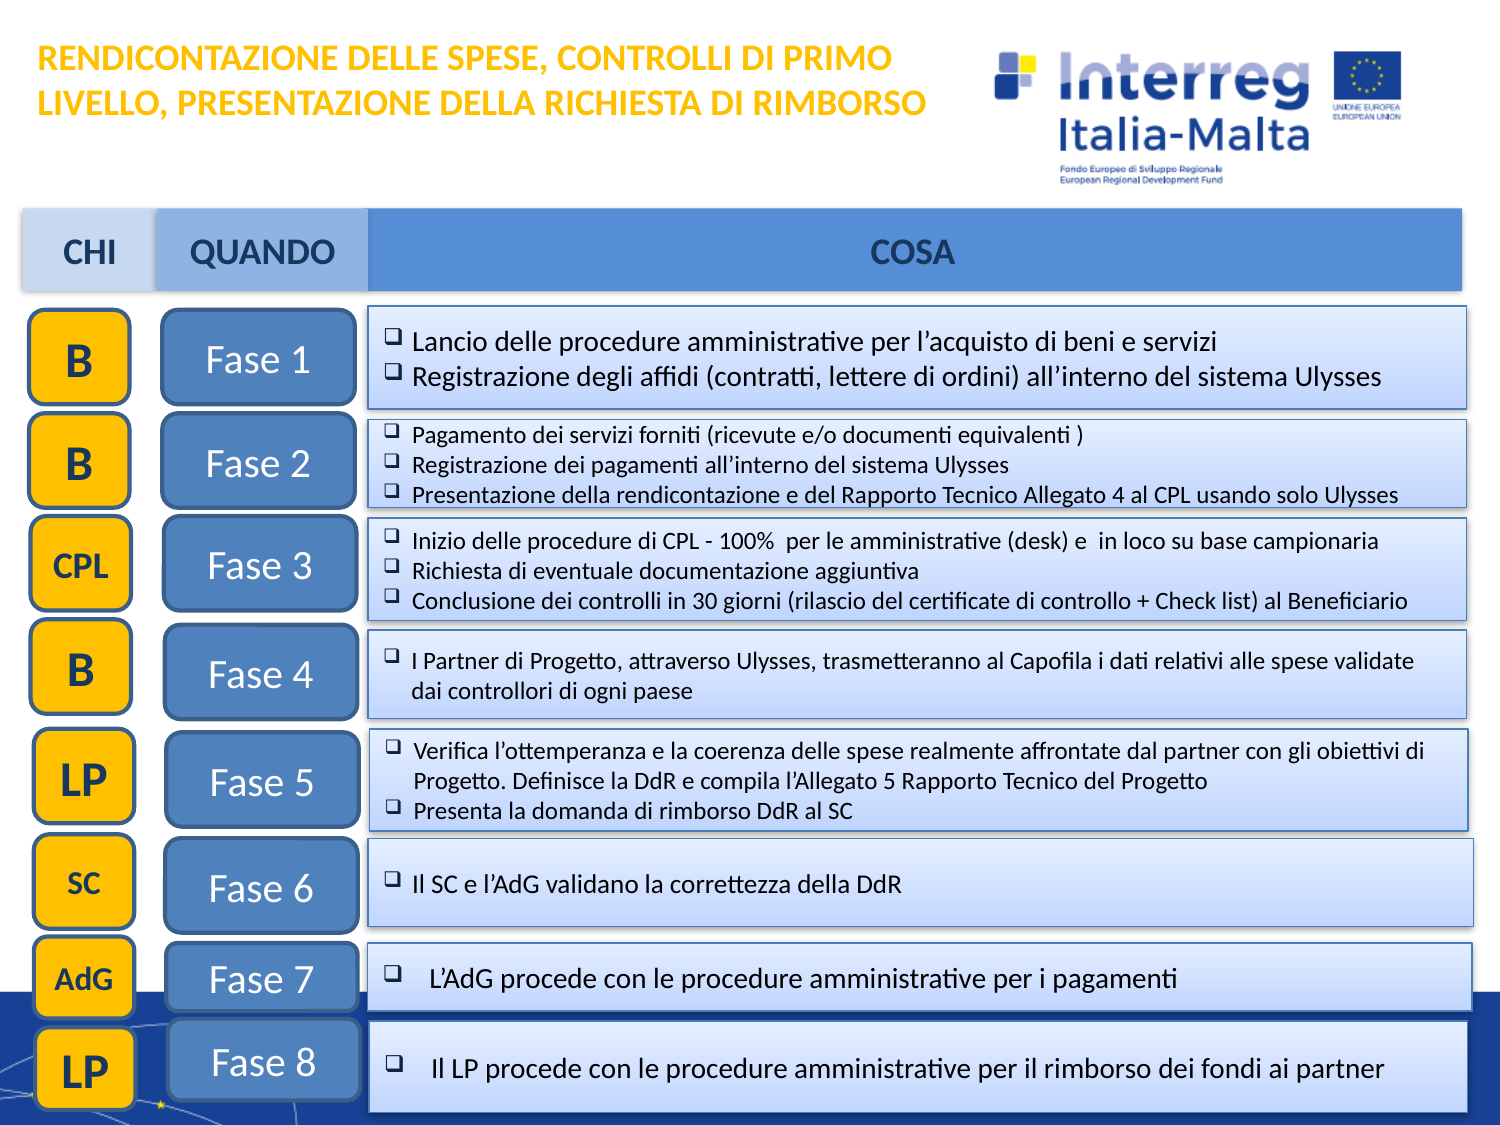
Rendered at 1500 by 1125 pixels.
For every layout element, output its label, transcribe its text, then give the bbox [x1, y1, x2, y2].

text_box Fase 1 [160, 307, 357, 407]
text_box CPL [28, 513, 134, 613]
text_box Fase 6 [162, 836, 360, 935]
text_box I Partner di Progetto, attraverso Ulysses, trasmetteranno al Capofila i dati relativi alle spese validate dai controllori di ogni paese [367, 629, 1467, 719]
text_box QUANDO [156, 208, 369, 292]
text_box Fase 3 [161, 513, 359, 613]
text_box Fase 5 [164, 730, 361, 829]
text_box LP [33, 1025, 138, 1113]
text_box Verifica l’ottemperanza e la coerenza delle spese realmente affrontate dal partner con gli obiettivi di Progetto. Definisce la DdR e compila l’Allegato 5 Rapporto Tecnico del Progetto Presenta la domanda di rimborso DdR al SC [369, 728, 1469, 832]
text_box Fase 7 [164, 940, 360, 1014]
text_box SC [31, 832, 137, 931]
text_box CHI [22, 208, 154, 292]
text_box Lancio delle procedure amministrative per l’acquisto di beni e servizi Registrazione degli affidi (contratti, lettere di ordini) all’interno del sistema Ulysses [367, 305, 1467, 410]
text_box B [28, 617, 134, 716]
text_box Fase 4 [162, 622, 360, 722]
text_box Fase 2 [160, 411, 357, 510]
text_box LP [31, 726, 137, 826]
text_box AdG [31, 934, 137, 1021]
text_box Il LP procede con le procedure amministrative per il rimborso dei fondi ai partner [368, 1020, 1468, 1113]
text_box Fase 8 [165, 1016, 363, 1103]
text_box COSA [371, 208, 1463, 292]
text_box Il SC e l’AdG validano la correttezza della DdR [367, 838, 1474, 927]
text_box L’AdG procede con le procedure amministrative per i pagamenti [367, 942, 1473, 1012]
text_box B [26, 307, 132, 407]
text_box Inizio delle procedure di CPL - 100% per le amministrative (desk) e in loco su base campionaria Richiesta di eventuale documentazione aggiuntiva Conclusione dei controlli in 30 giorni (rilascio del certificate di controllo + Check list) al Beneficiario [367, 517, 1467, 621]
text_box B [26, 411, 132, 510]
title RENDICONTAZIONE DELLE SPESE, CONTROLLI DI PRIMO LIVELLO, PRESENTAZIONE DELLA RICHIESTA DI RIMBORSO [22, 25, 1010, 162]
text_box Pagamento dei servizi forniti (ricevute e/o documenti equivalenti ) Registrazione dei pagamenti all’interno del sistema Ulysses Presentazione della rendicontazione e del Rapporto Tecnico Allegato 4 al CPL usando solo Ulysses [367, 419, 1467, 508]
